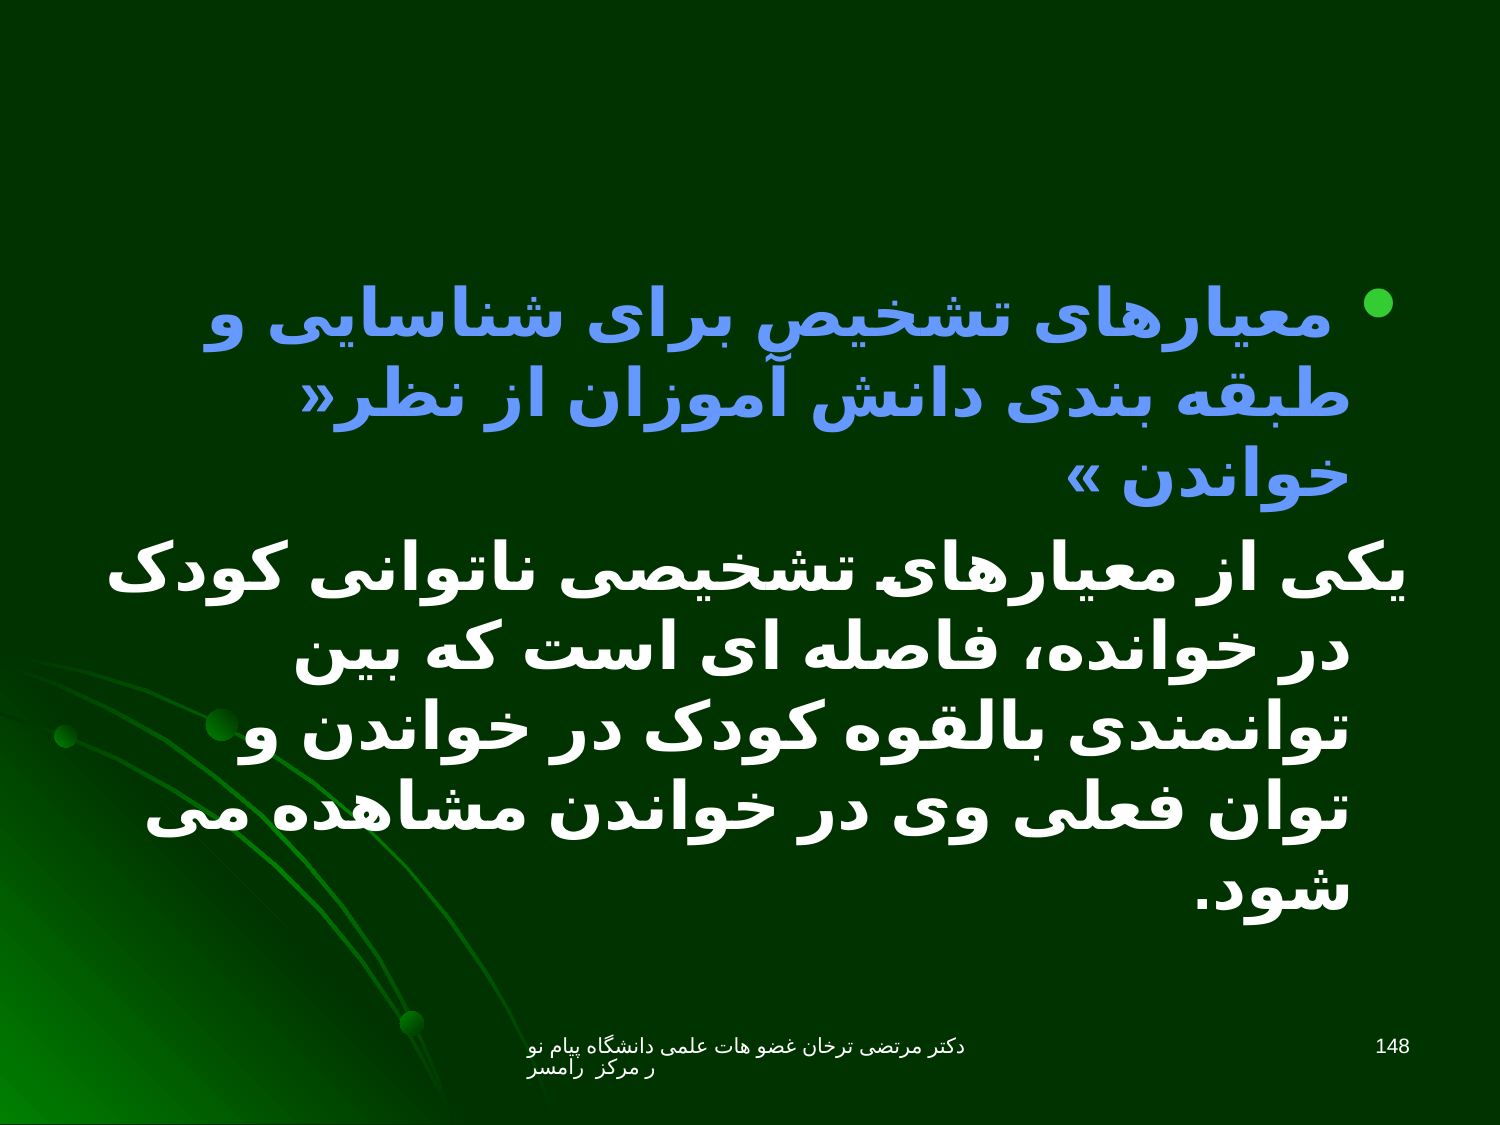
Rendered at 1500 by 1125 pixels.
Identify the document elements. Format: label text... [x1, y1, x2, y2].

slide_number 148 [1074, 1024, 1426, 1101]
footer دکتر مرتضی ترخان غضو هات علمی دانشگاه پیام نور مرکز رامسر [512, 1024, 988, 1101]
list معیارهای تشخیص برای شناسایی و طبقه بندی دانش آموزان از نظر« خواندن » یکی از معیارهای تشخیصی ناتوانی کودک در خوانده، فاصله ای است که بین توانمندی بالقوه کودک در خواندن و توان فعلی وی در خواندن مشاهده می شود. [74, 262, 1426, 1006]
